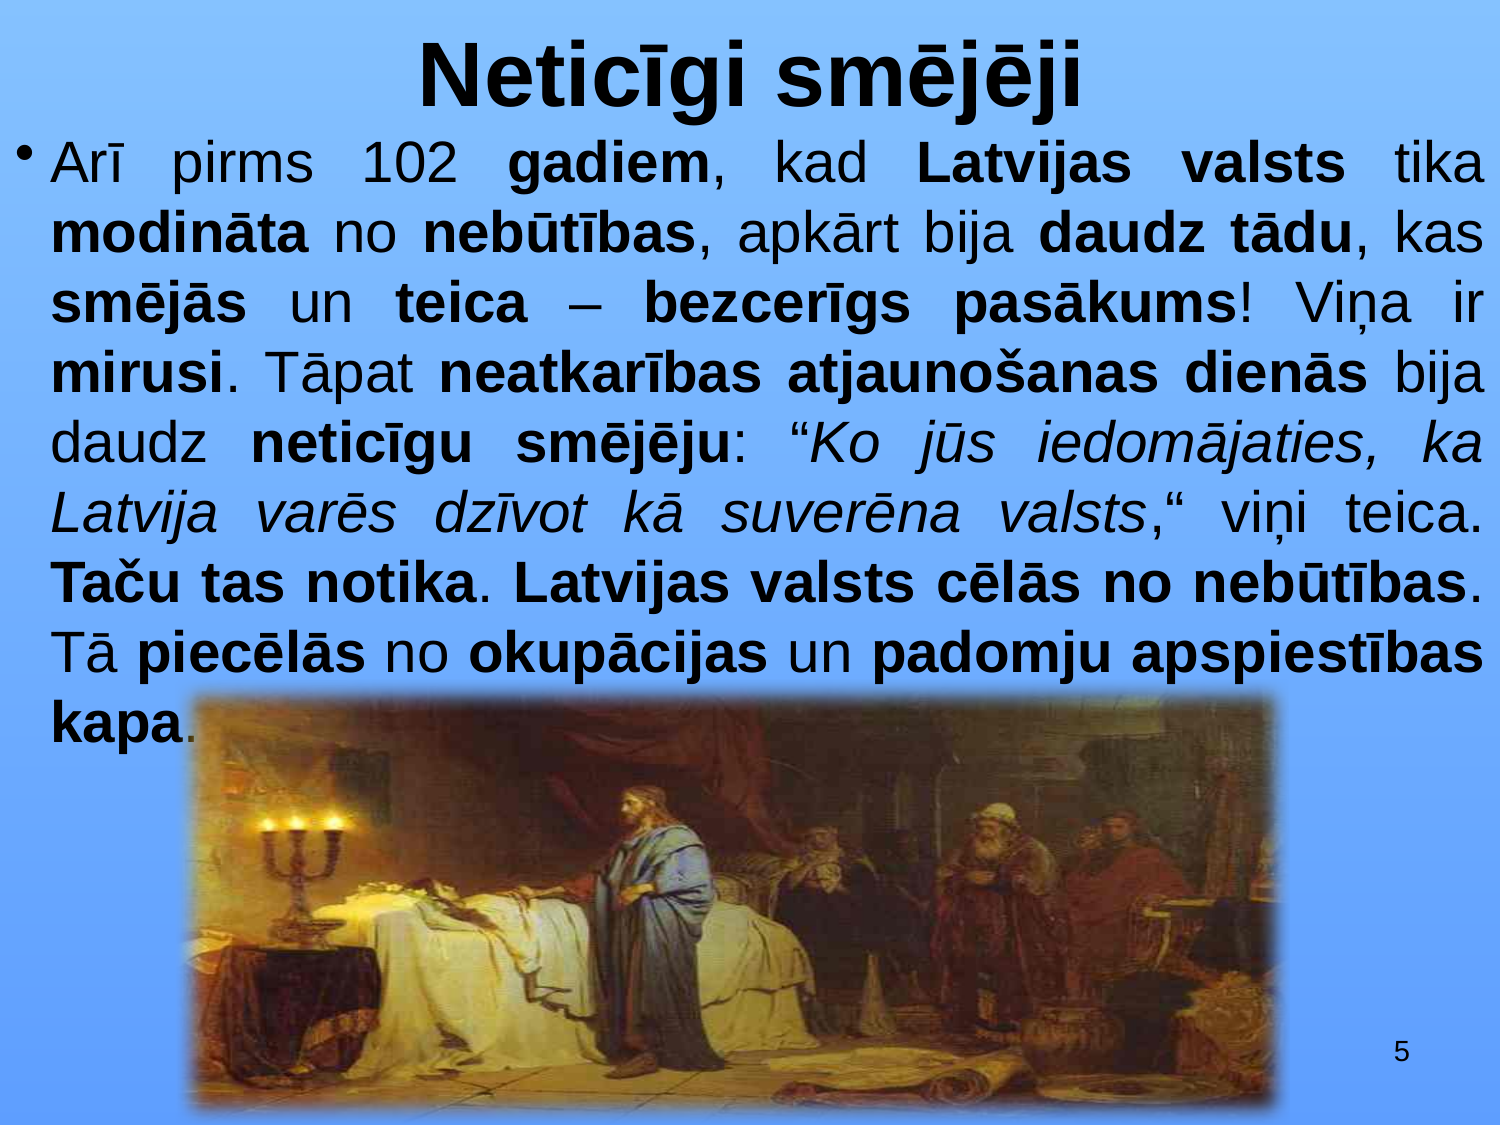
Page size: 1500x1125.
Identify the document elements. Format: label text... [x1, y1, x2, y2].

text_box Arī pirms 102 gadiem, kad Latvijas valsts tika modināta no nebūtības, apkārt bija daudz tādu, kas smējās un teica – bezcerīgs pasākums! Viņa ir mirusi. Tāpat neatkarības atjaunošanas dienās bija daudz neticīgu smējēju: “Ko jūs iedomājaties, ka Latvija varēs dzīvot kā suverēna valsts,“ viņi teica. Taču tas notika. Latvijas valsts cēlās no nebūtības. Tā piecēlās no okupācijas un padomju apspiestības kapa. [0, 117, 1500, 762]
picture [175, 679, 1290, 1125]
title Neticīgi smējēji [76, 0, 1428, 117]
slide_number 5 [1294, 1024, 1426, 1103]
